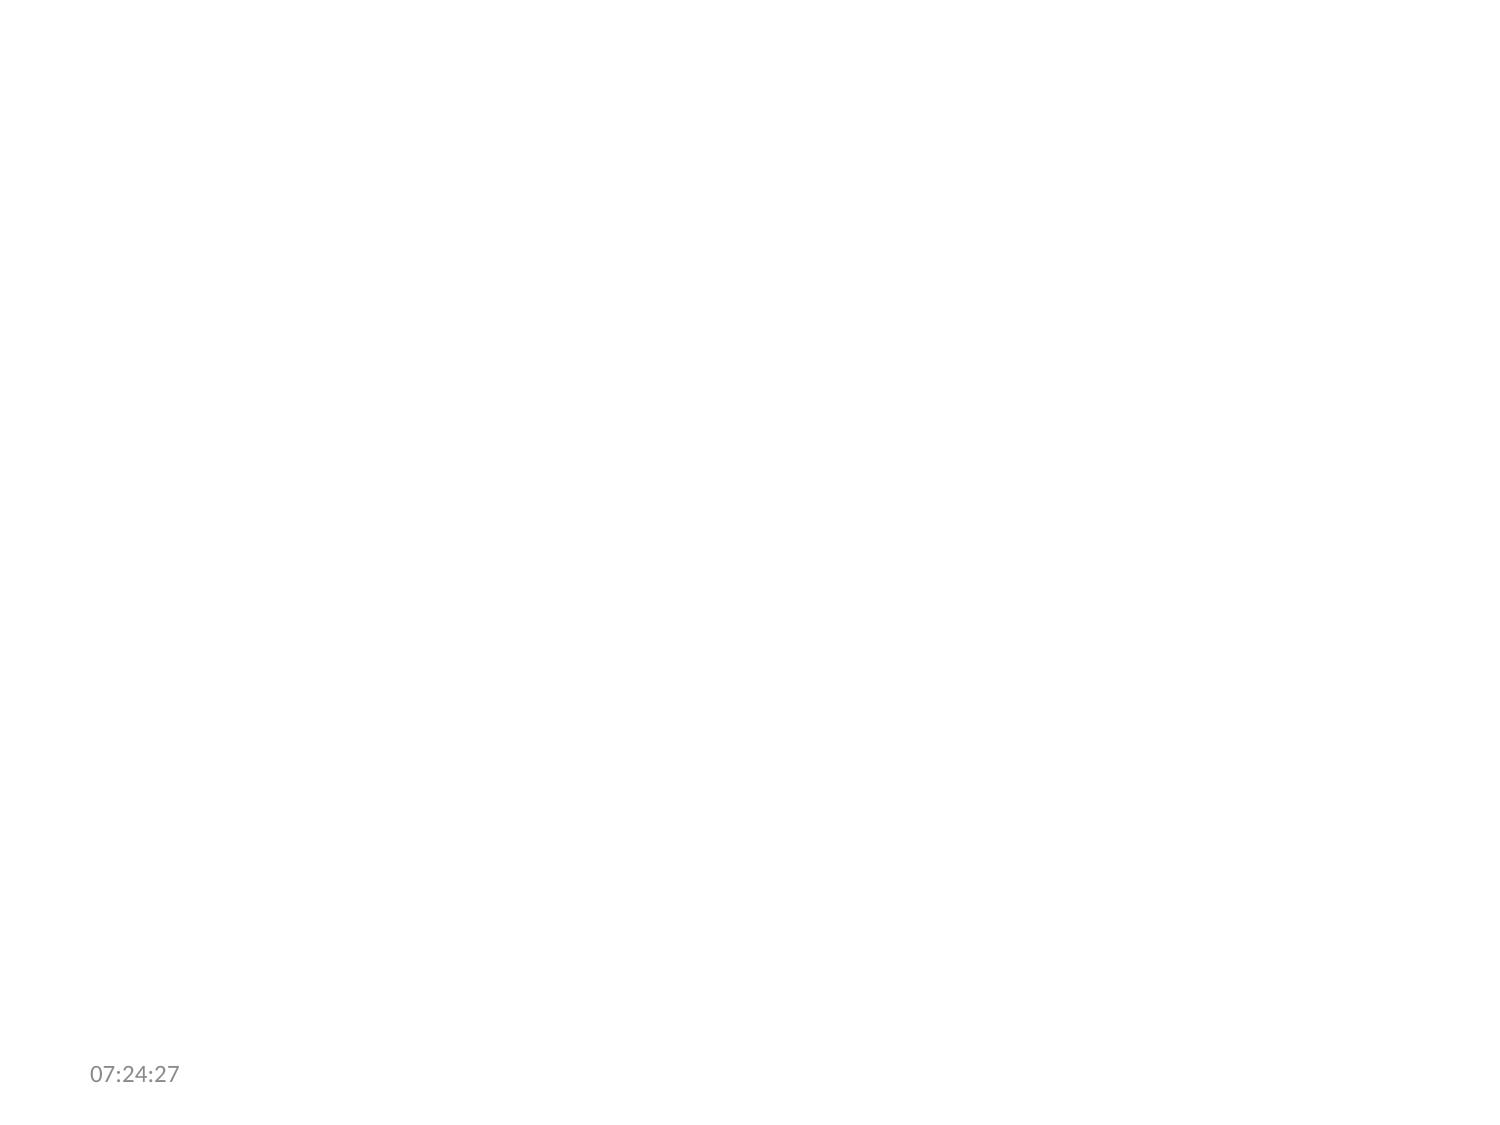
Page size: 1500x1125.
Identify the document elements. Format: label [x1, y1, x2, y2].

slide_number [75, 1042, 425, 1103]
